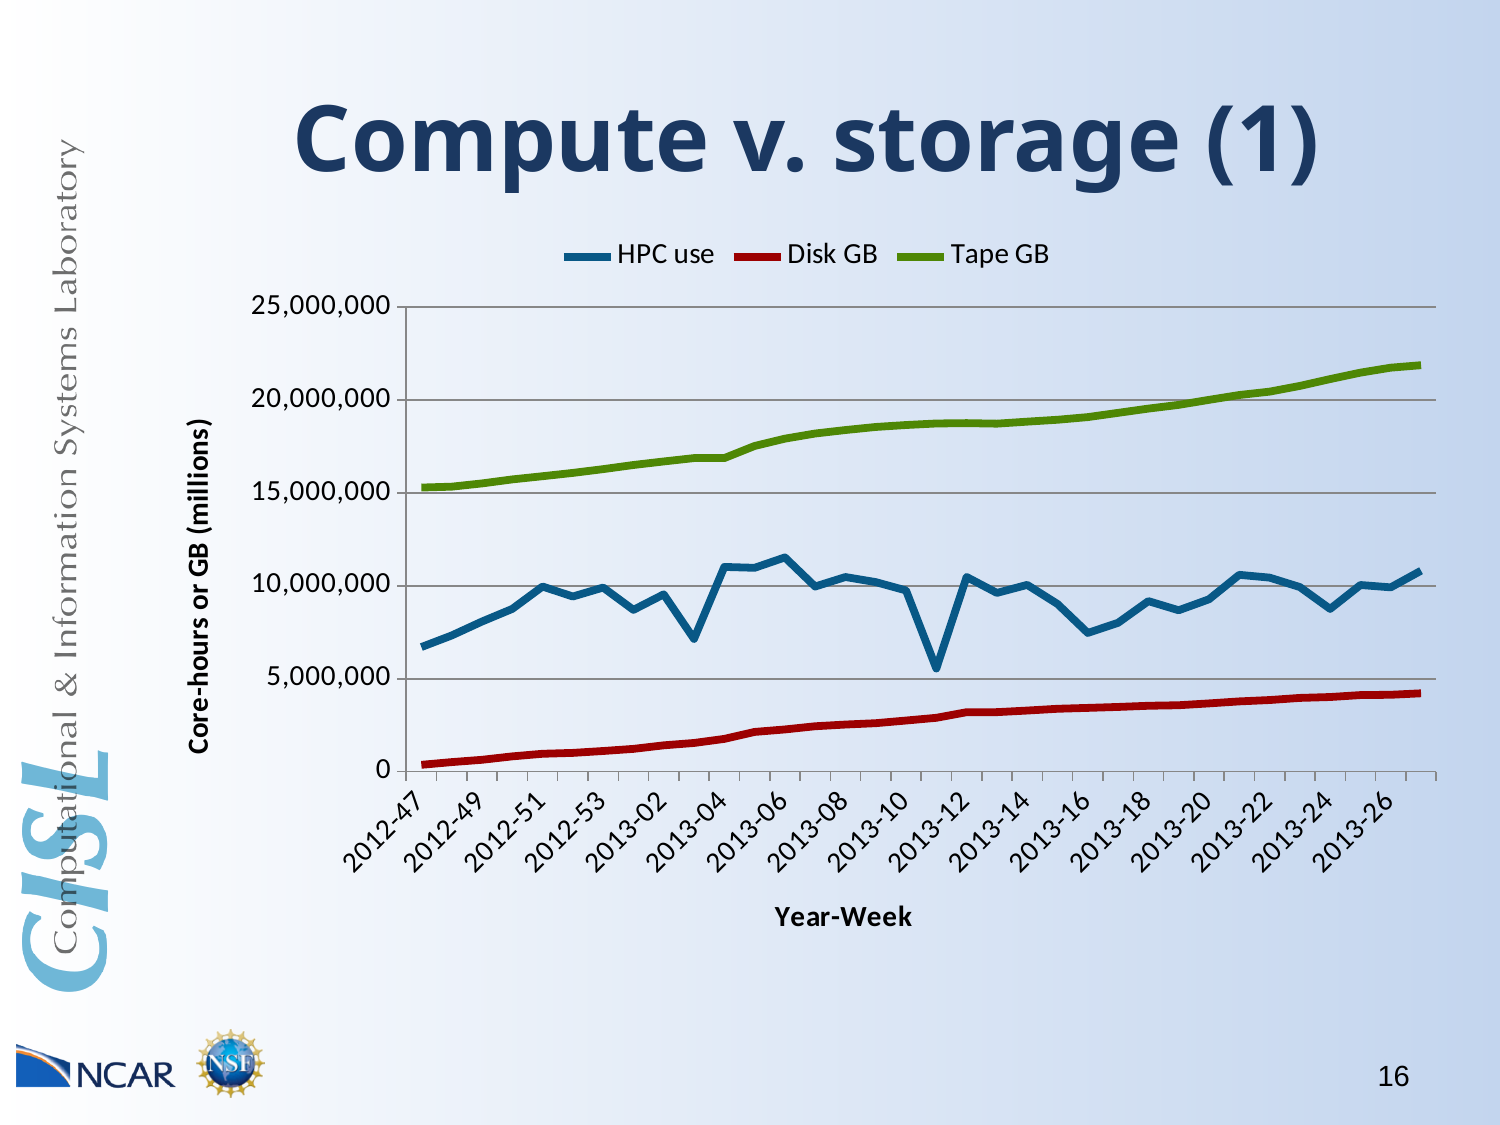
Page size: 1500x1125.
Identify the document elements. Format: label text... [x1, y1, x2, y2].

title Compute v. storage (1) [150, 44, 1463, 224]
picture [196, 1028, 265, 1098]
slide_number 16 [1074, 1021, 1426, 1101]
picture [16, 112, 134, 1012]
chart [150, 224, 1463, 968]
picture [16, 1039, 180, 1090]
